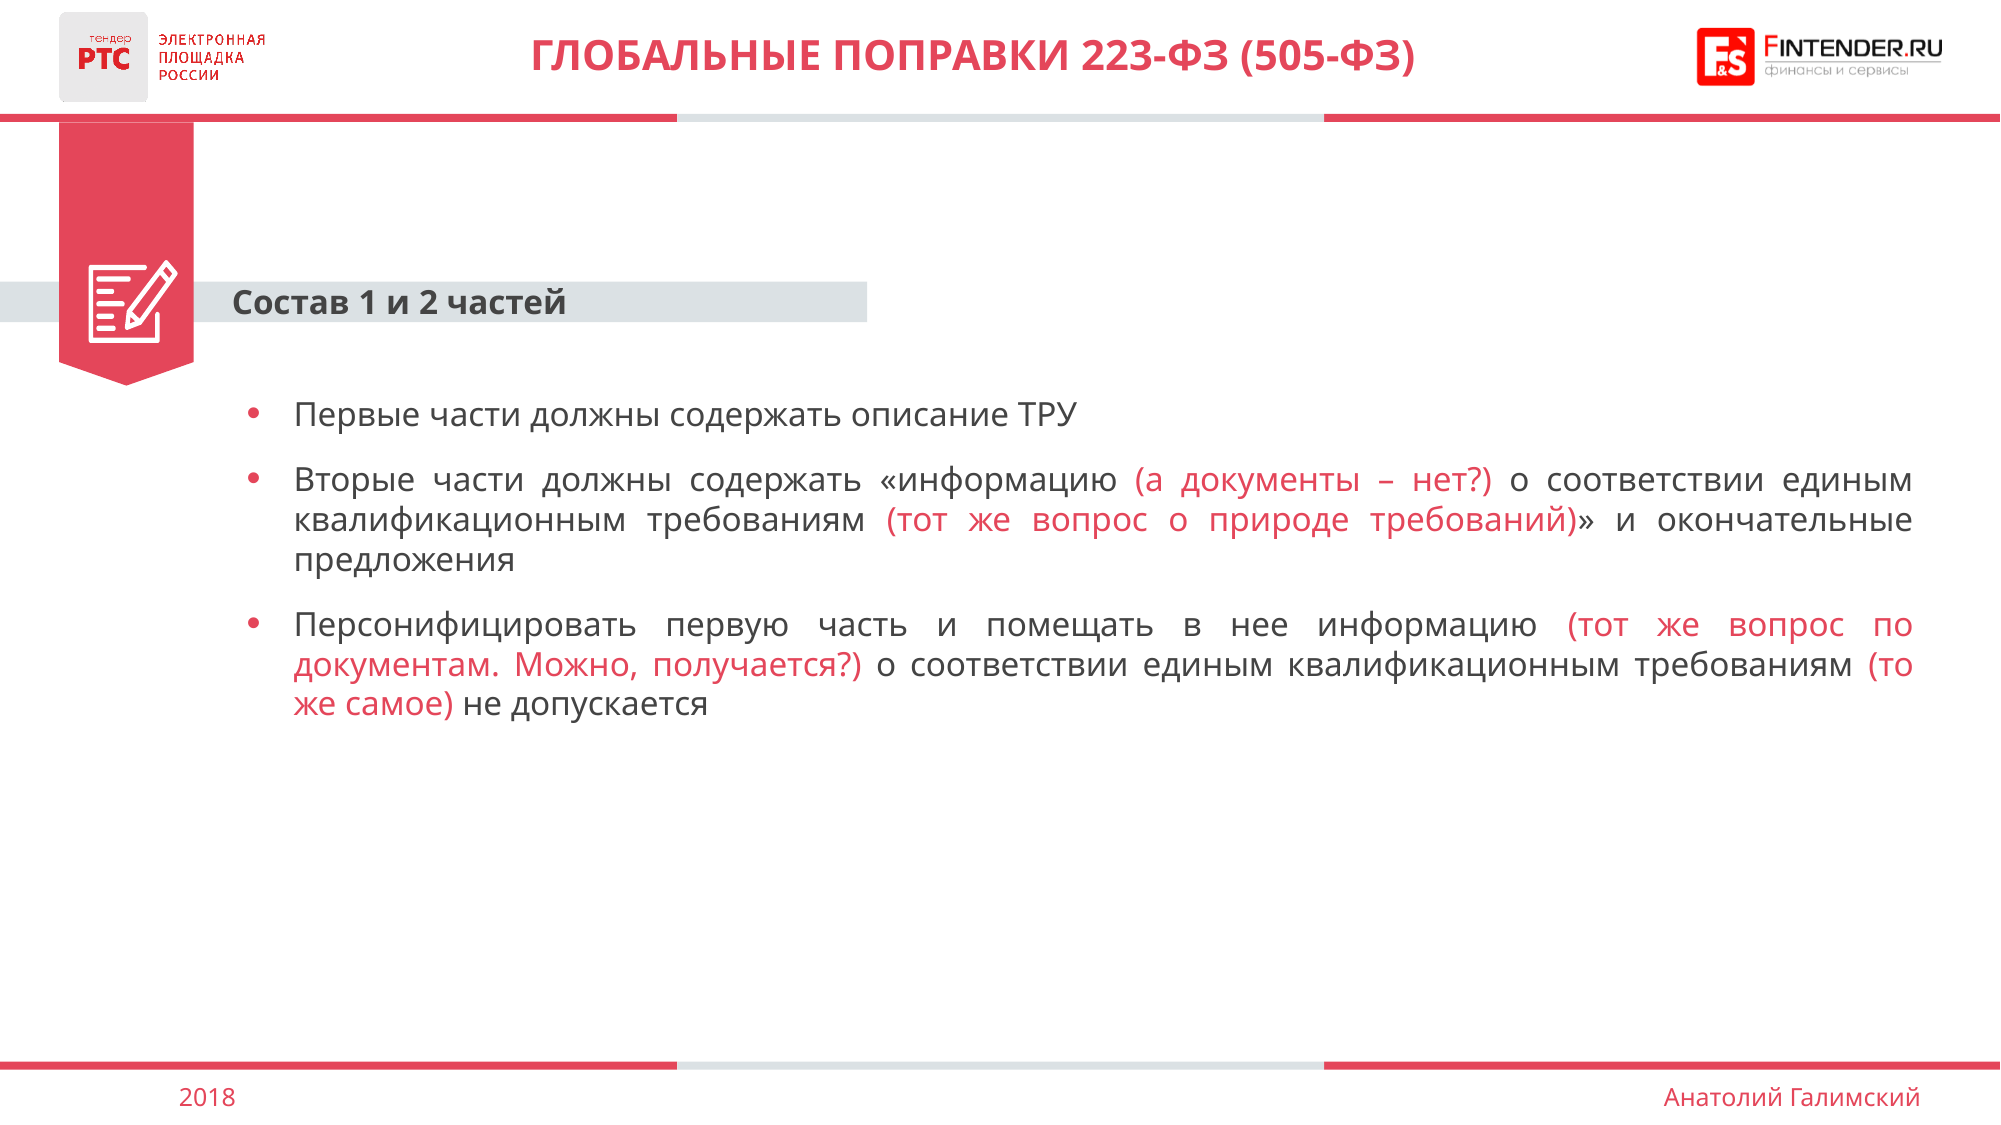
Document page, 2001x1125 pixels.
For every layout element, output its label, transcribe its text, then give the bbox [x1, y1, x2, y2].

picture [59, 12, 265, 102]
text_box [88, 264, 160, 343]
text_box 2018 [0, 1073, 415, 1119]
title ГЛОБАЛЬНЫЕ ПОПРАВКИ 223-фз (505-фз) [294, 0, 1652, 114]
text_box [124, 260, 178, 330]
text_box Состав 1 и 2 частей [231, 281, 960, 322]
text_box Первые части должны содержать описание ТРУ Вторые части должны содержать «информацию (а документы – нет?) о соответствии единым квалификационным требованиям (тот же вопрос о природе требований)» и окончательные предложения Персонифицировать первую часть и помещать в нее информацию (тот же вопрос по документам. Можно, получается?) о соответствии единым квалификационным требованиям (то же самое) не допускается [231, 385, 1929, 925]
text_box [0, 281, 58, 323]
text_box Анатолий Галимский [1584, 1073, 2000, 1119]
text_box [195, 281, 868, 323]
picture [1696, 18, 1942, 95]
text_box [58, 121, 195, 387]
